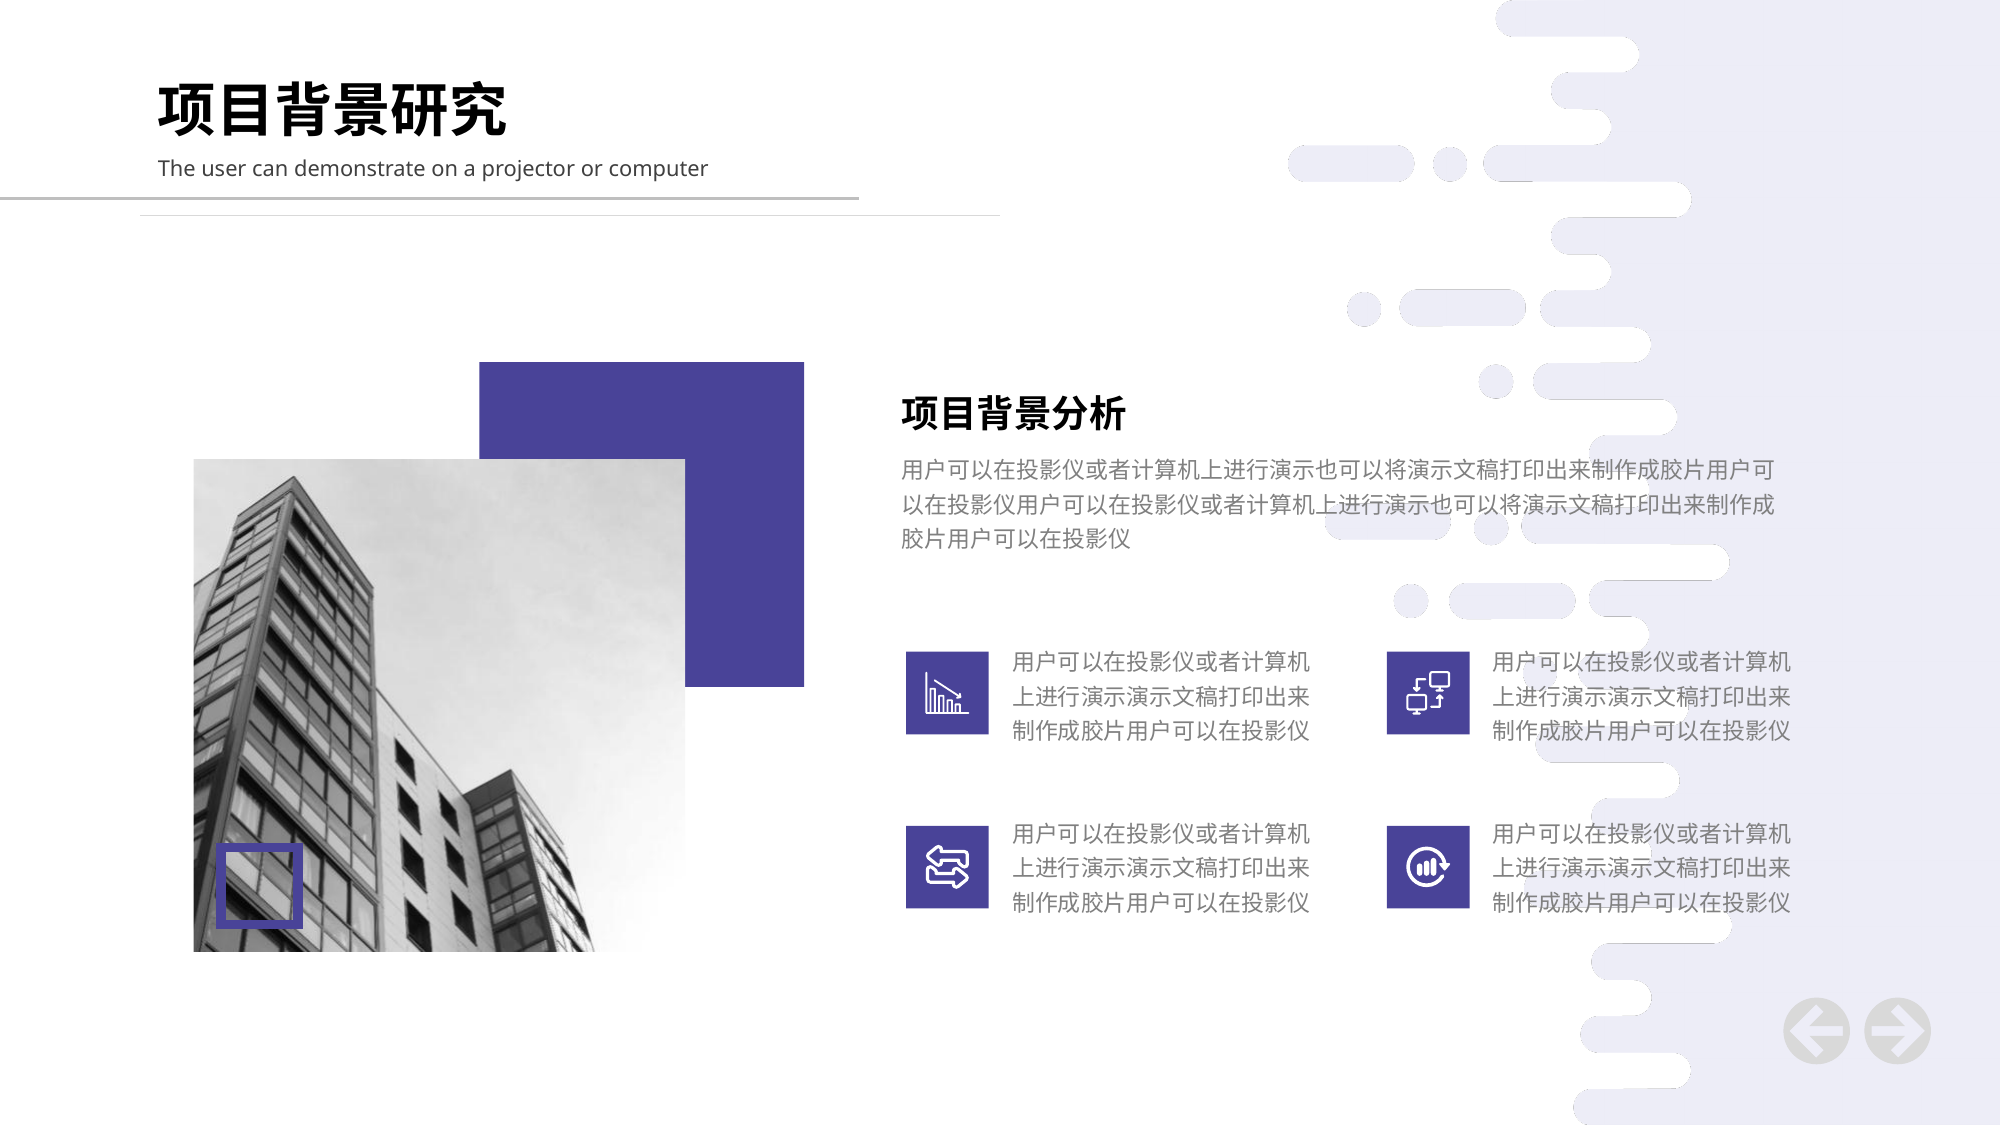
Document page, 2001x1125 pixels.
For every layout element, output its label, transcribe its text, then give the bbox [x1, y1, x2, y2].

text_box [1405, 670, 1452, 716]
text_box [905, 825, 990, 909]
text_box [886, 373, 1799, 558]
text_box The user can demonstrate on a projector or computer [143, 143, 797, 188]
text_box [1386, 825, 1471, 909]
picture [193, 459, 686, 952]
text_box 用户可以在投影仪或者计算机上进行演示演示文稿打印出来制作成胶片用户可以在投影仪 [1471, 805, 1814, 924]
text_box [478, 361, 805, 688]
text_box 用户可以在投影仪或者计算机上进行演示演示文稿打印出来制作成胶片用户可以在投影仪 [990, 805, 1333, 924]
text_box [924, 843, 970, 890]
text_box [1386, 651, 1471, 735]
text_box [1405, 845, 1452, 889]
text_box [905, 651, 990, 735]
text_box 项目背景研究 [143, 65, 700, 143]
text_box 用户可以在投影仪或者计算机上进行演示演示文稿打印出来制作成胶片用户可以在投影仪 [990, 633, 1333, 752]
picture [1288, 0, 2000, 1125]
text_box [924, 670, 971, 715]
text_box 用户可以在投影仪或者计算机上进行演示演示文稿打印出来制作成胶片用户可以在投影仪 [1471, 633, 1814, 752]
